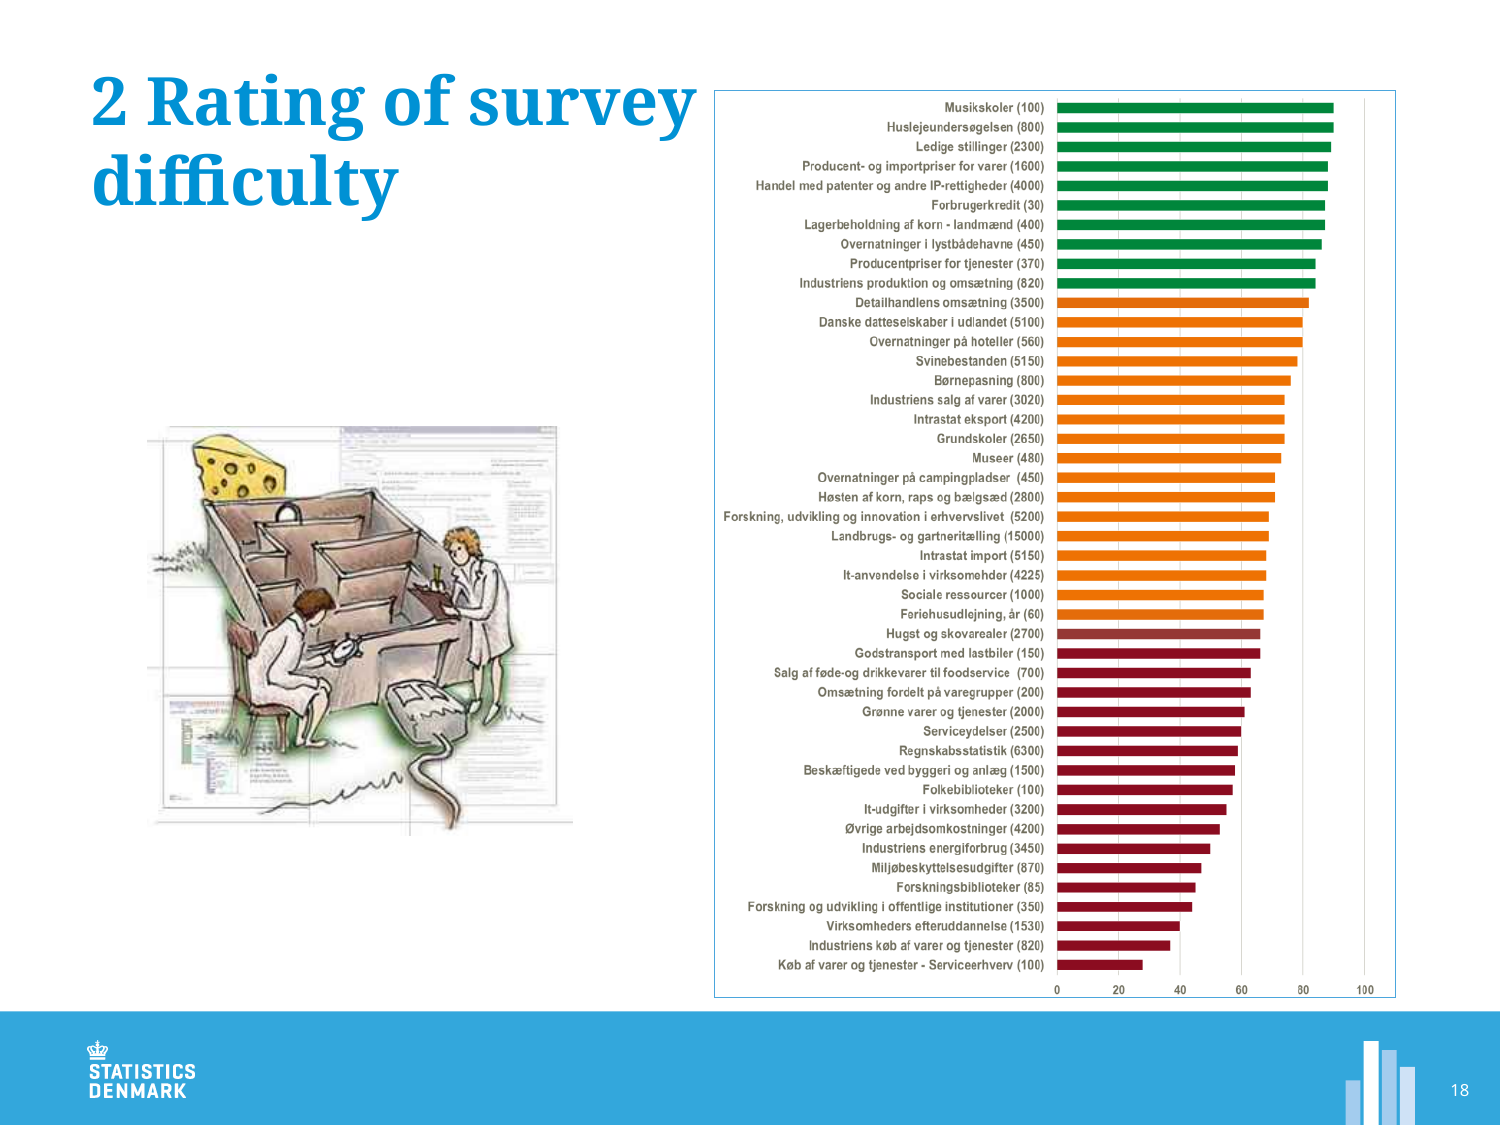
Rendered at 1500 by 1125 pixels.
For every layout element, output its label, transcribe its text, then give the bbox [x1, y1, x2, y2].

picture [147, 425, 574, 836]
title 2 Rating of survey difficulty [76, 45, 1424, 233]
slide_number 18 [1425, 1068, 1495, 1113]
picture [87, 1040, 195, 1098]
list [714, 89, 1396, 998]
